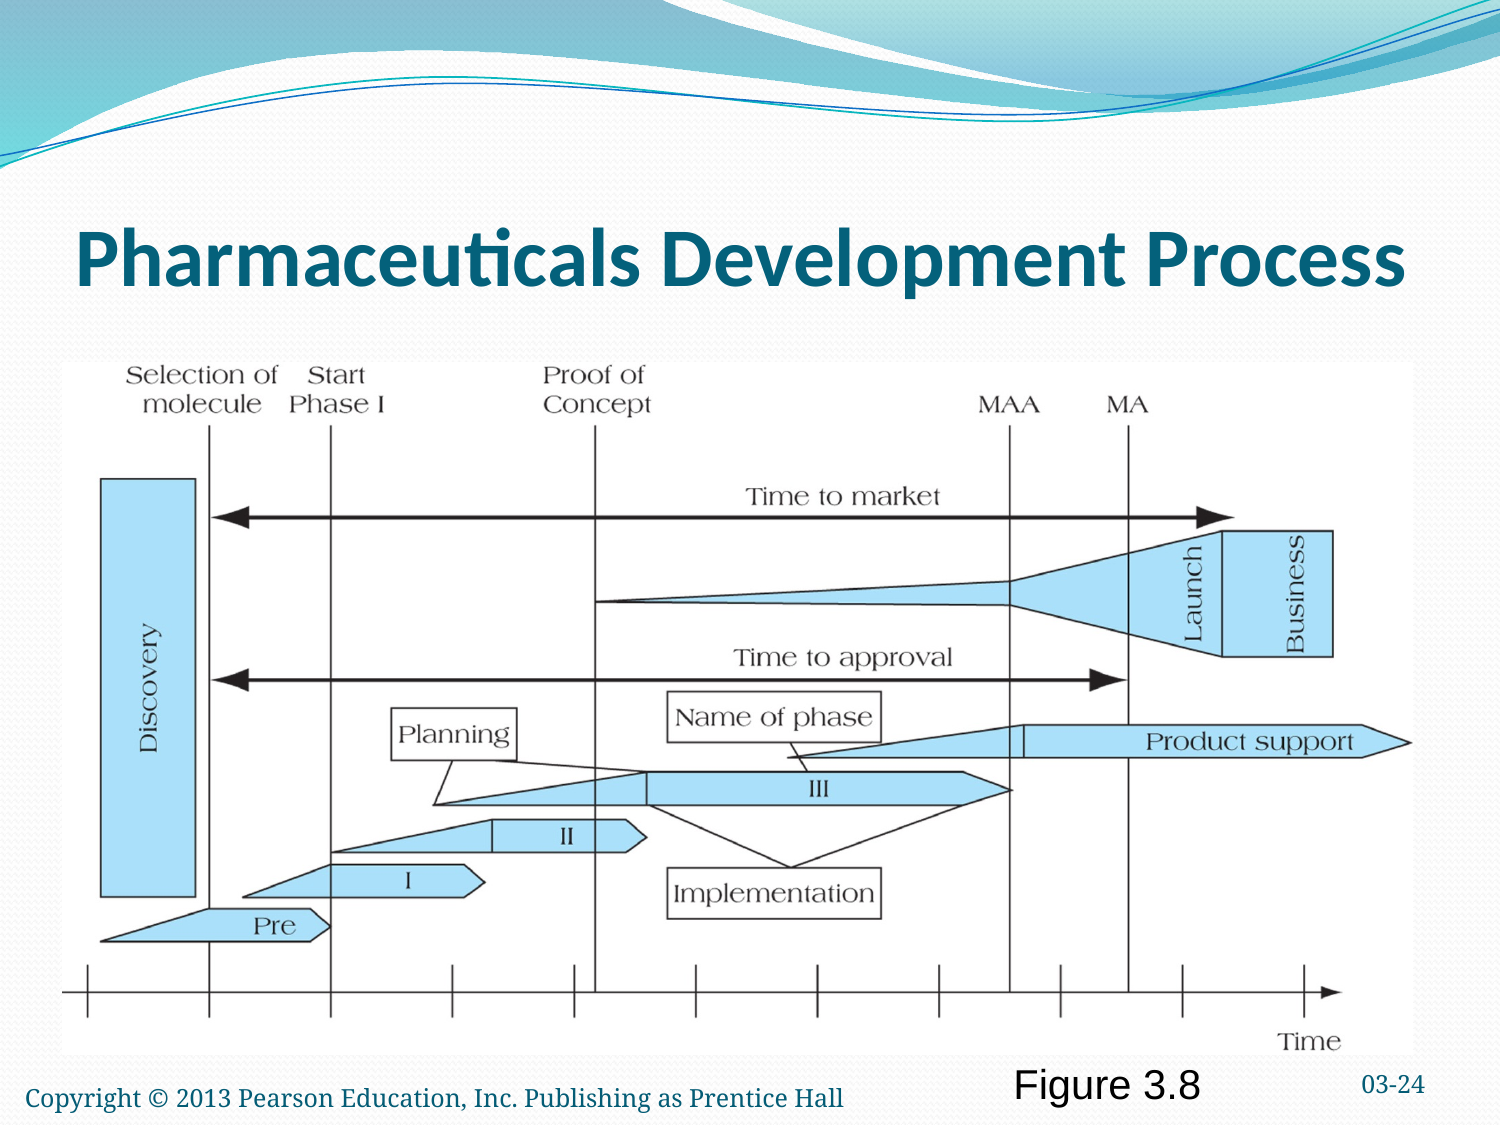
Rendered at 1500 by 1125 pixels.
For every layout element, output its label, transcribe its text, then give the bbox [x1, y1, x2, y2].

title Pharmaceuticals Development Process [74, 115, 1438, 304]
picture [62, 362, 1413, 1055]
slide_number 03-24 [1299, 1042, 1425, 1103]
text_box Figure 3.8 [998, 1066, 1217, 1115]
text_box Copyright © 2013 Pearson Education, Inc. Publishing as Prentice Hall [24, 1074, 988, 1113]
